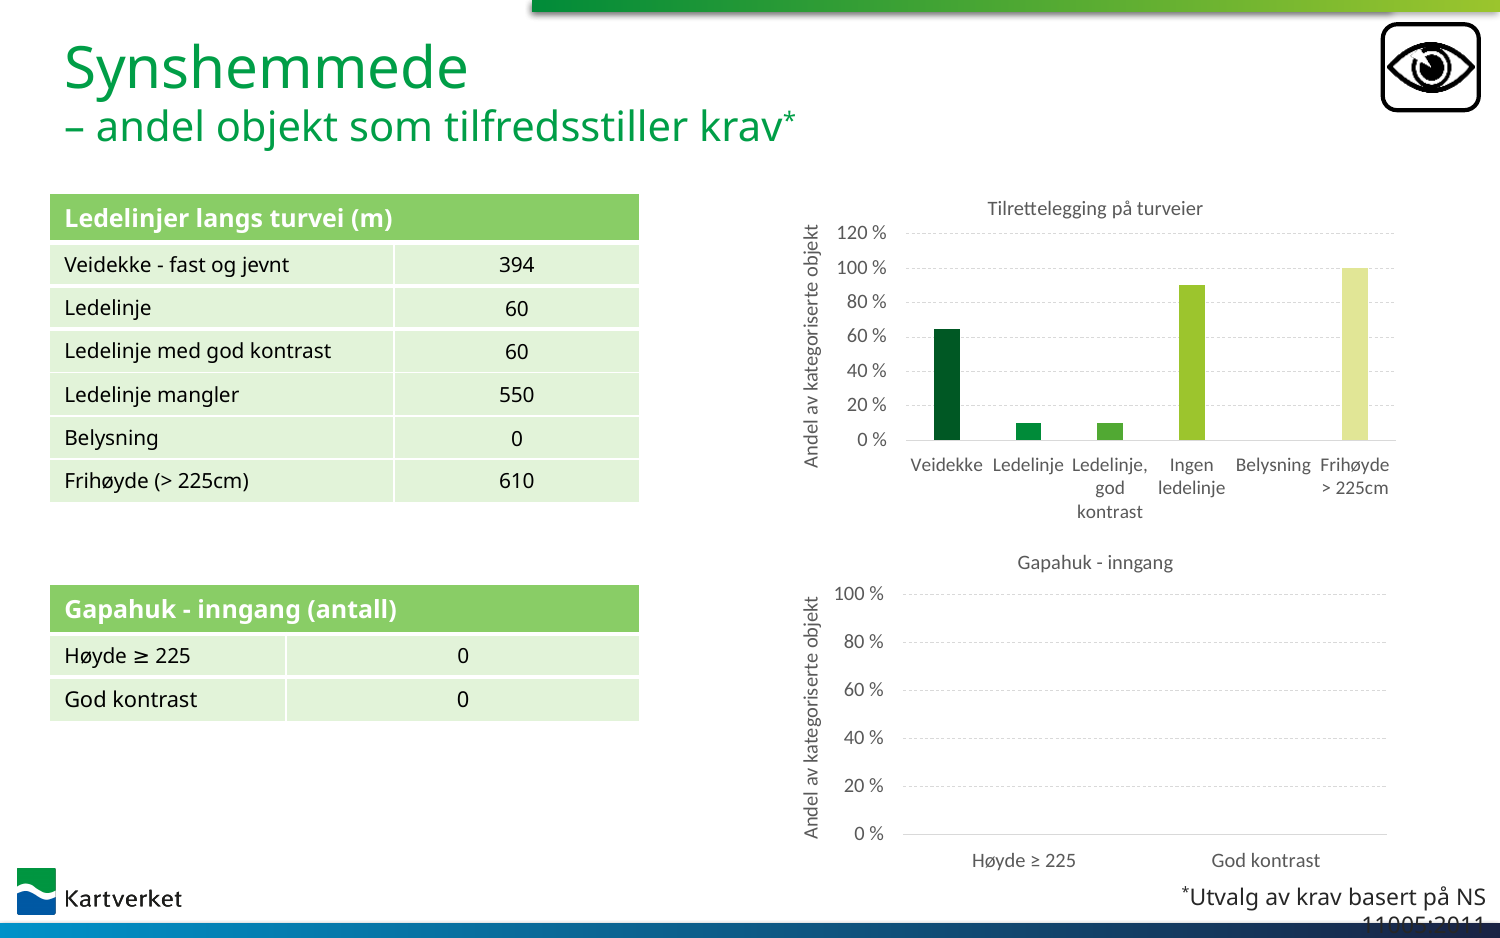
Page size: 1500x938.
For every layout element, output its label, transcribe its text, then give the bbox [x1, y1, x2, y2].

table_cell 0 [395, 417, 639, 458]
table_cell Ledelinje mangler [50, 373, 393, 415]
table_header Gapahuk - inngang (antall) [50, 585, 639, 632]
table_cell God kontrast [50, 679, 285, 721]
table_cell Belysning [50, 417, 393, 458]
table_cell Ledelinje [50, 288, 393, 327]
text_box *Utvalg av krav basert på NS 11005:2011 [1068, 873, 1500, 938]
table_cell 60 [395, 288, 639, 327]
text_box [1382, 24, 1480, 111]
table_cell 394 [395, 245, 639, 284]
table_cell Veidekke - fast og jevnt [50, 245, 393, 284]
table_cell 0 [287, 636, 639, 675]
table_cell 0 [287, 679, 639, 721]
table_cell Ledelinje med god kontrast [50, 331, 393, 372]
table_header Ledelinjer langs turvei (m) [50, 194, 639, 240]
picture [791, 187, 1400, 526]
table_cell 550 [395, 373, 639, 415]
picture [791, 541, 1400, 880]
text_box Synshemmede – andel objekt som tilfredsstiller krav* [49, 24, 1431, 158]
table_cell 60 [395, 331, 639, 372]
table_cell Frihøyde (> 225cm) [50, 460, 393, 502]
table_cell 610 [395, 460, 639, 502]
table_cell Høyde ≥ 225 [50, 636, 285, 675]
